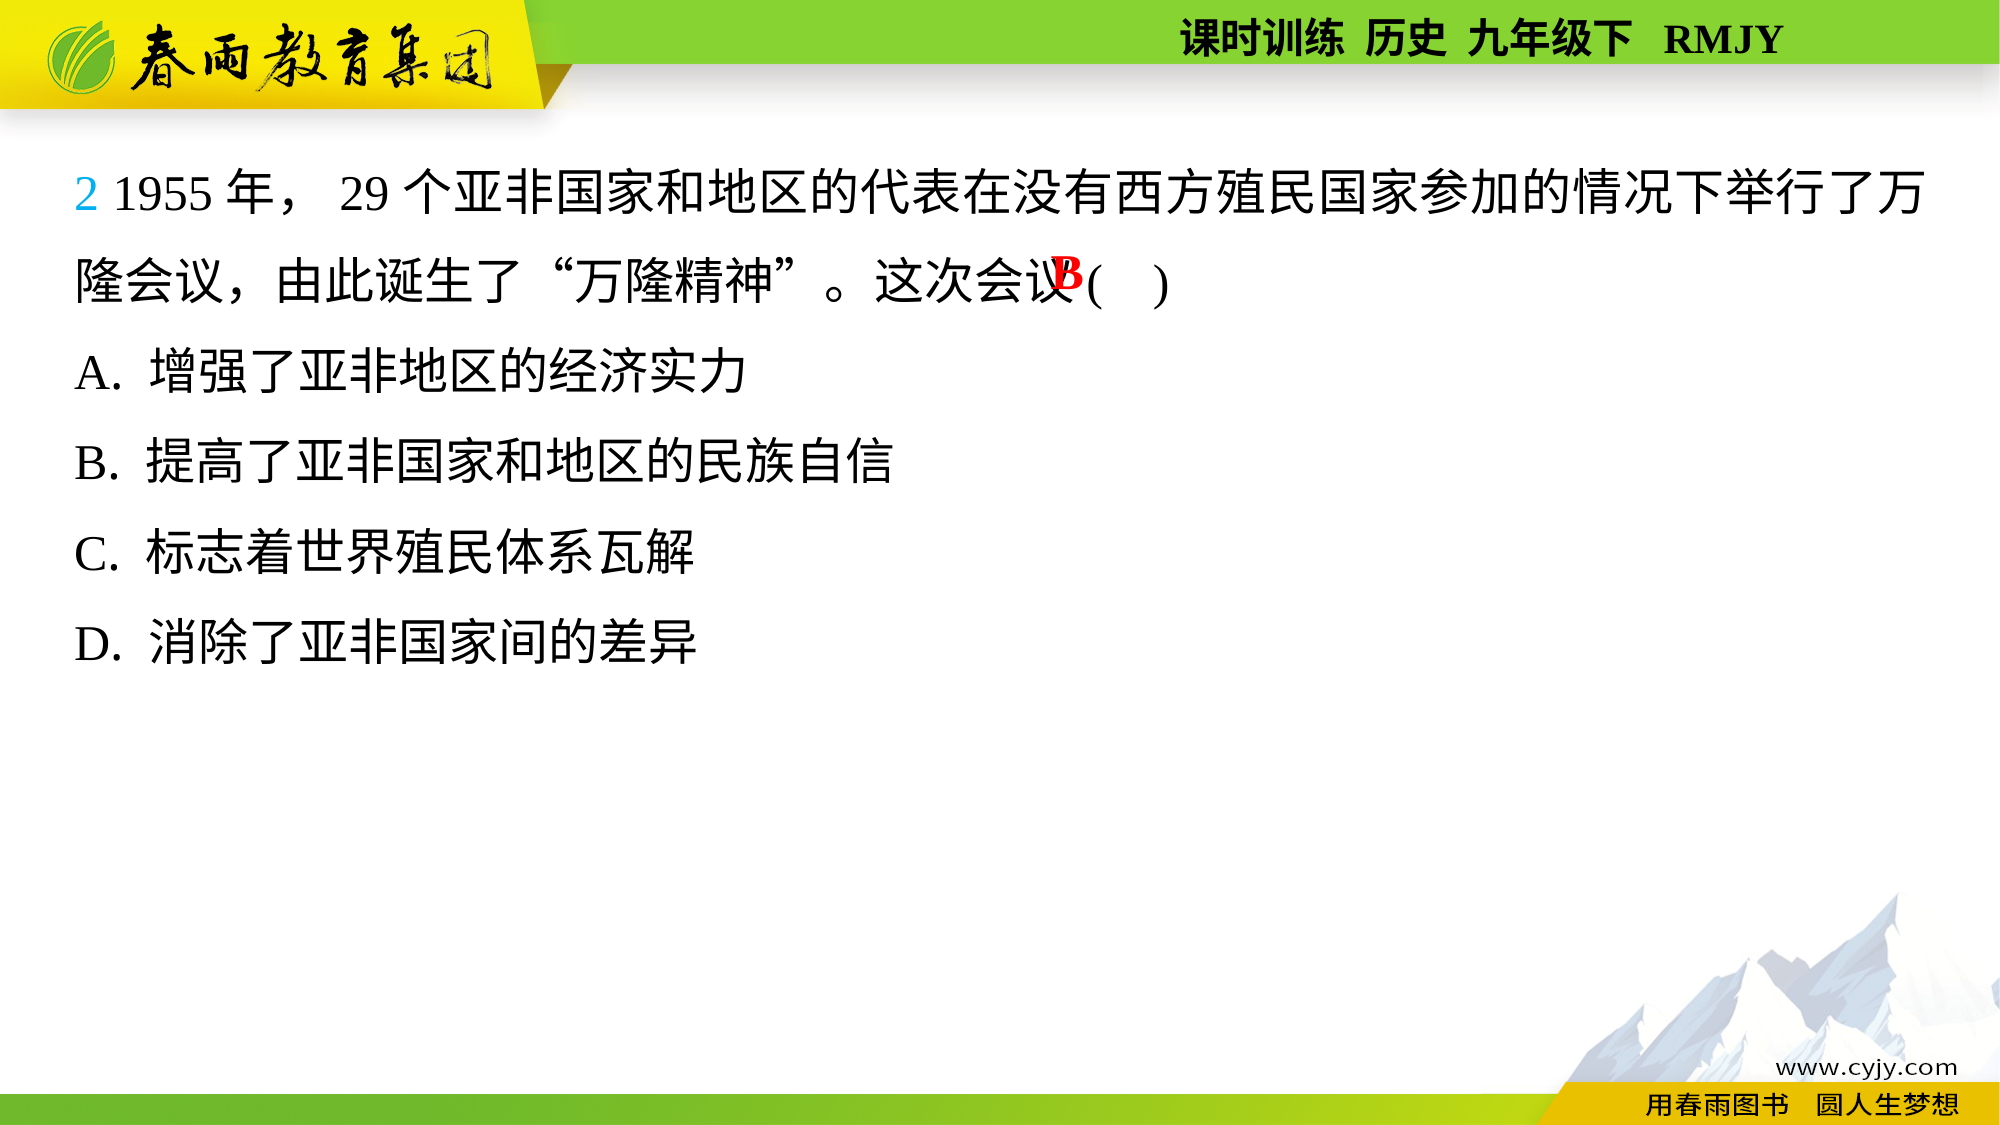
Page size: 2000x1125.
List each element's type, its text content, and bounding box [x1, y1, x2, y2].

picture [0, 0, 2000, 1125]
list 2 1955年，29个亚非国家和地区的代表在没有西方殖民国家参加的情况下举行了万隆会议，由此诞生了“万隆精神”。这次会议( ) A. 增强了亚非地区的经济实力 B. 提高了亚非国家和地区的民族自信 C. 标志着世界殖民体系瓦解 D. 消除了亚非国家间的差异 [59, 122, 1944, 672]
text_box B [1035, 231, 1099, 307]
